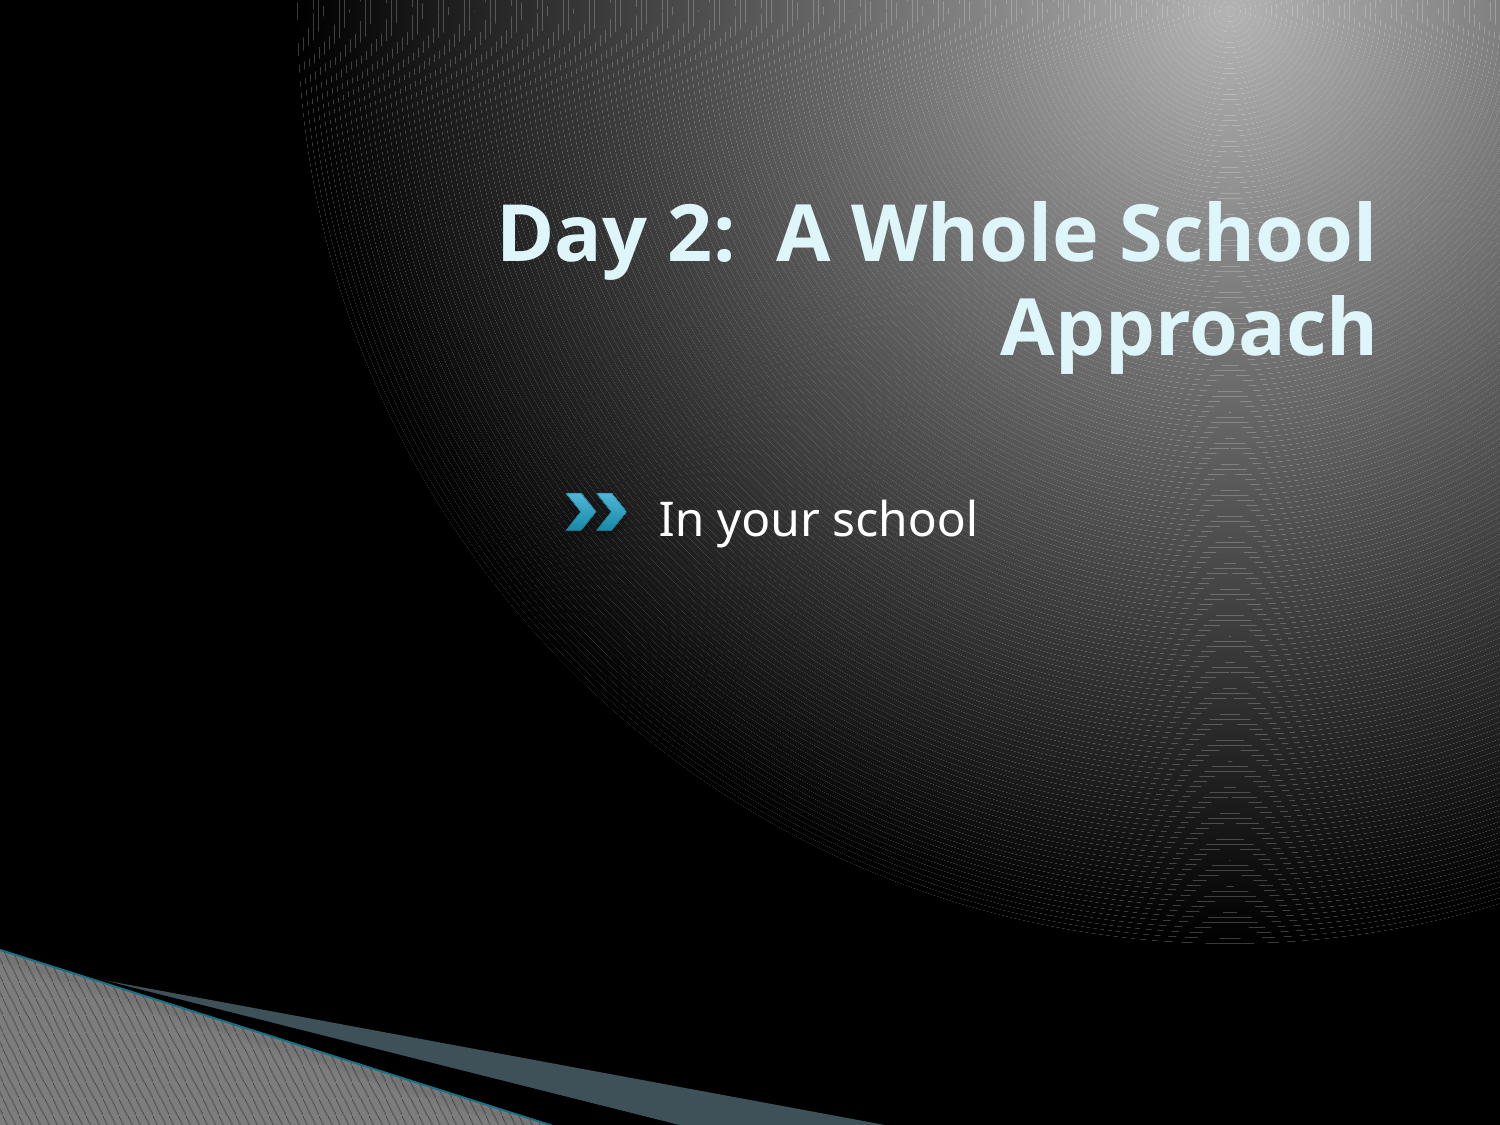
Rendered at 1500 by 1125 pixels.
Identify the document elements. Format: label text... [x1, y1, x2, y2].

picture [0, 952, 543, 1125]
list In your school [643, 480, 1394, 720]
title Day 2: A Whole School Approach [118, 173, 1394, 474]
